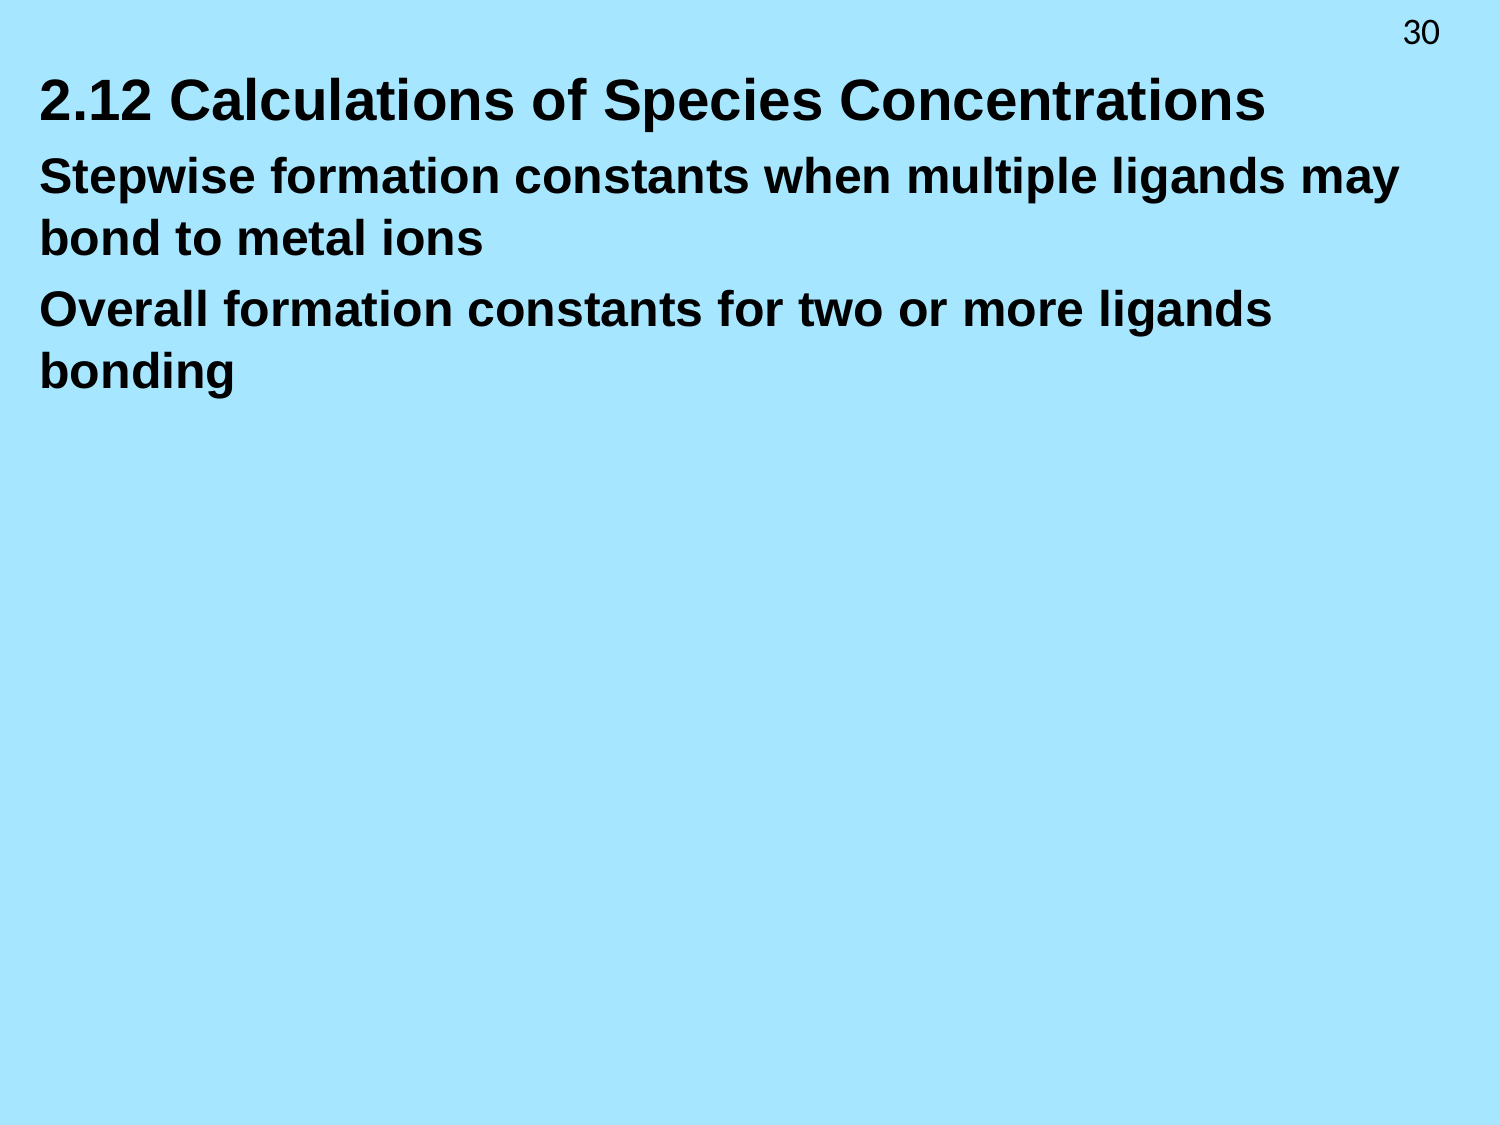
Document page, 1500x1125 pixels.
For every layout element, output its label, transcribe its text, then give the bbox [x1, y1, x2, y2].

text_box 30 [1387, 0, 1500, 60]
text_box 2.12 Calculations of Species Concentrations Stepwise formation constants when multiple ligands may bond to metal ions Overall formation constants for two or more ligands bonding [24, 49, 1463, 407]
